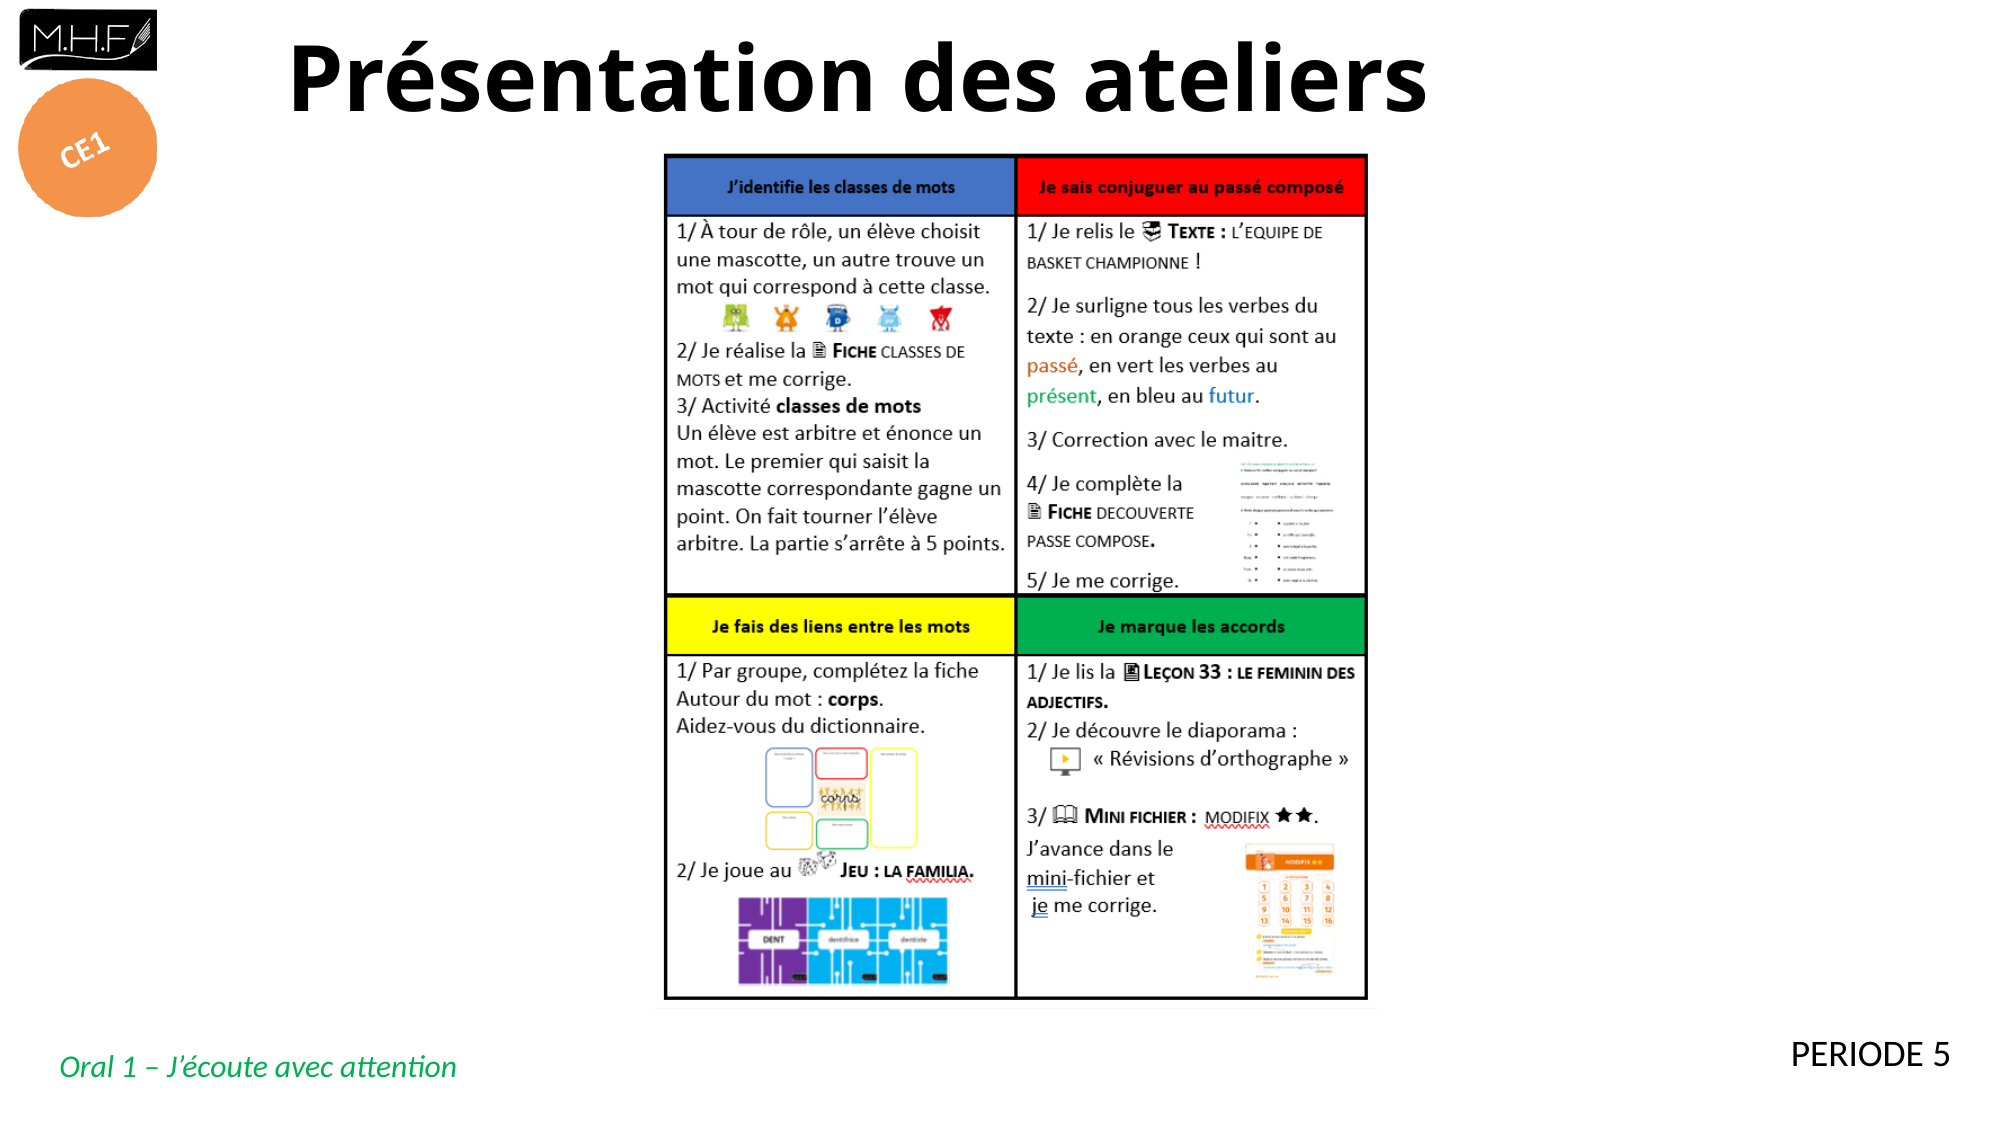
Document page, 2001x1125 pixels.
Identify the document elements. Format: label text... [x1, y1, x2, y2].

title Présentation des ateliers [271, 7, 1818, 156]
picture [18, 78, 157, 218]
text_box PERIODE 5 [1362, 1021, 1967, 1082]
picture [16, 7, 157, 74]
text_box Oral 1 – J’écoute avec attention [44, 1038, 1346, 1092]
picture [655, 147, 1377, 1009]
